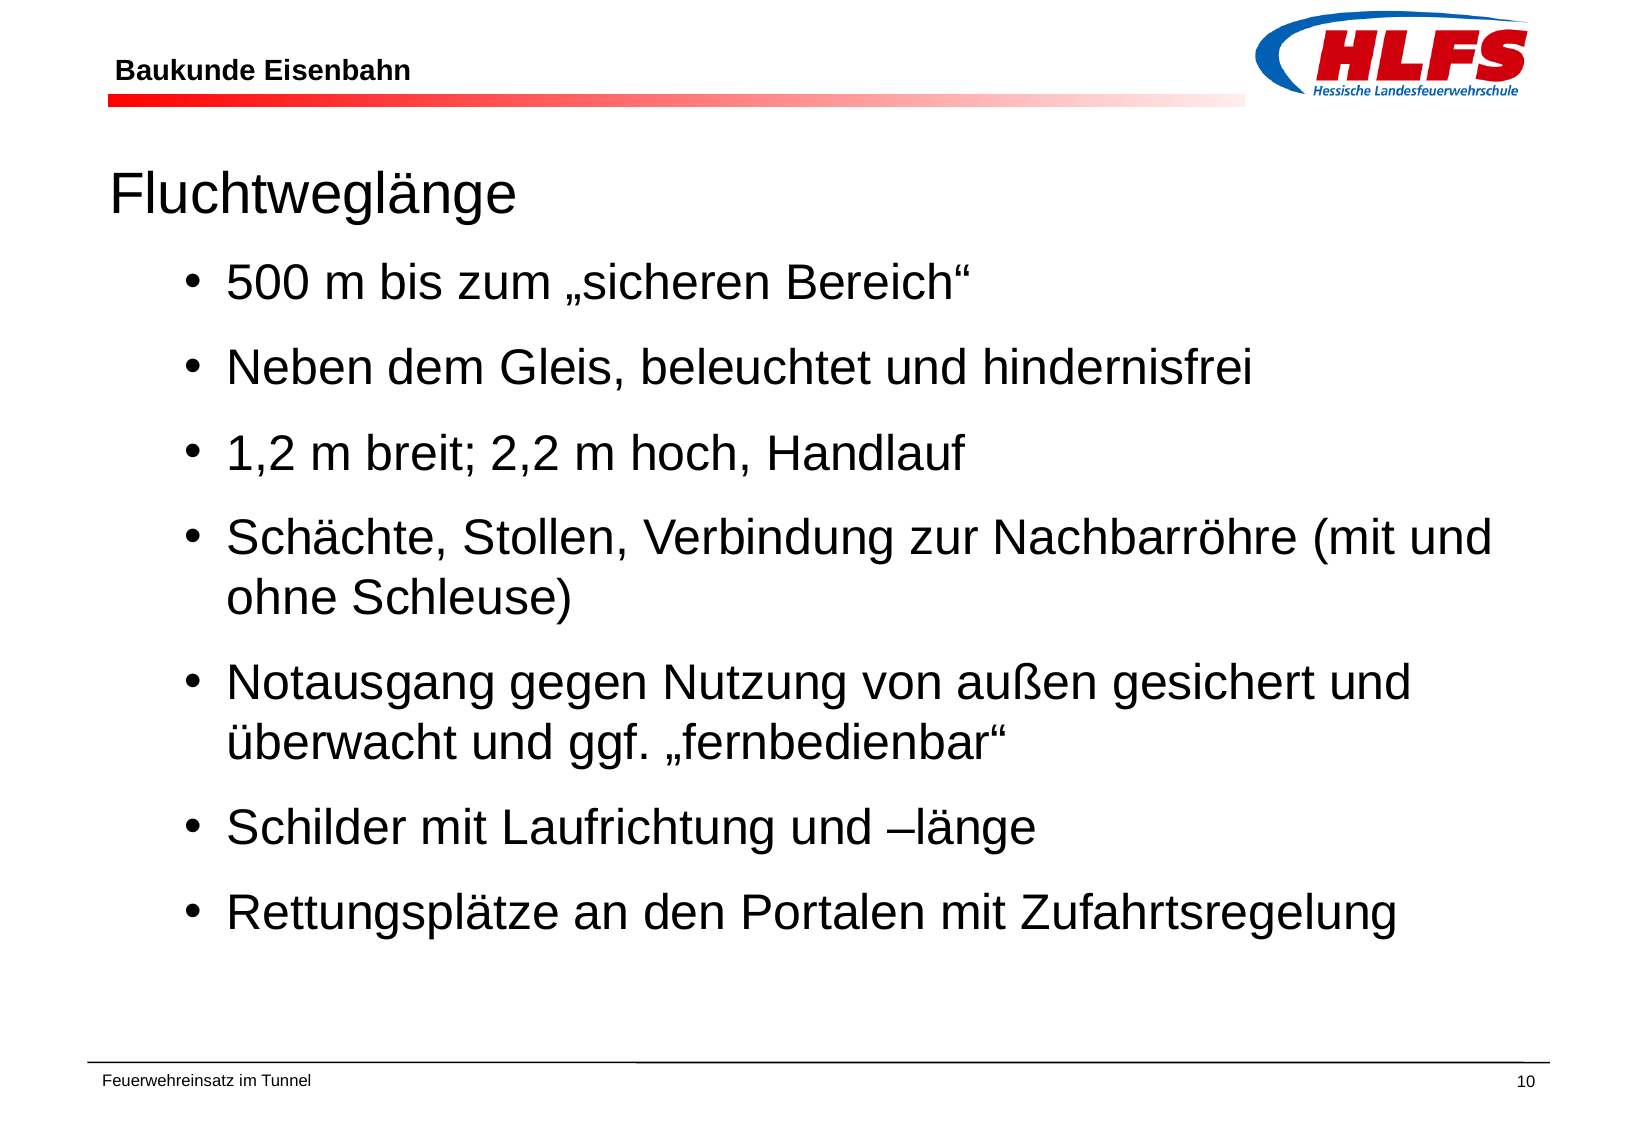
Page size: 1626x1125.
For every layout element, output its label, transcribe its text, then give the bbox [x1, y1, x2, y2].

footer Feuerwehreinsatz im Tunnel [87, 1062, 570, 1100]
title Baukunde Eisenbahn [99, 37, 888, 101]
slide_number 10 [1212, 1062, 1552, 1091]
picture [1245, 0, 1538, 107]
text_box Fluchtweglänge 500 m bis zum „sicheren Bereich“ Neben dem Gleis, beleuchtet und hindernisfrei 1,2 m breit; 2,2 m hoch, Handlauf Schächte, Stollen, Verbindung zur Nachbarröhre (mit und ohne Schleuse) Notausgang gegen Nutzung von außen gesichert und überwacht und ggf. „fernbedienbar“ Schilder mit Laufrichtung und –länge Rettungsplätze an den Portalen mit Zufahrtsregelung [94, 147, 1542, 948]
